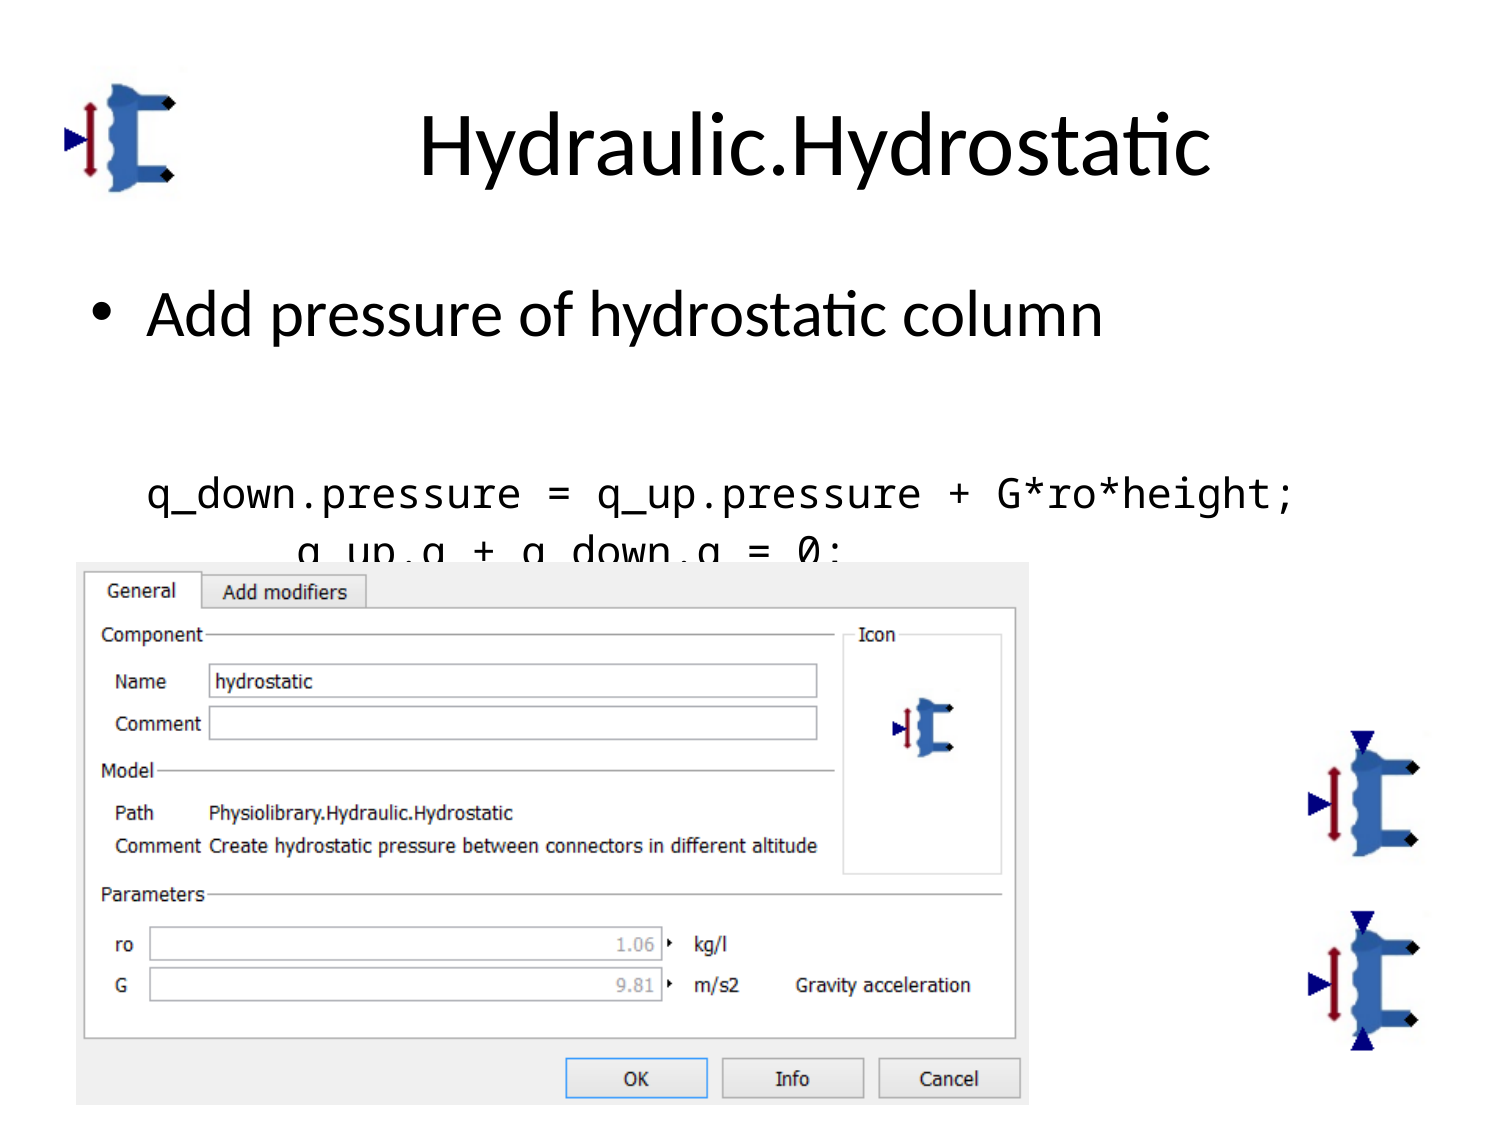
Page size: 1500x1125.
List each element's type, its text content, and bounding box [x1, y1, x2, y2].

list Add pressure of hydrostatic column q_down.pressure = q_up.pressure + G*ro*height; q_up.q + q_down.q = 0; [75, 262, 1425, 1005]
picture [1269, 692, 1458, 1079]
picture [76, 562, 1029, 1105]
title Hydraulic.Hydrostatic [206, 45, 1425, 233]
picture [40, 54, 206, 222]
